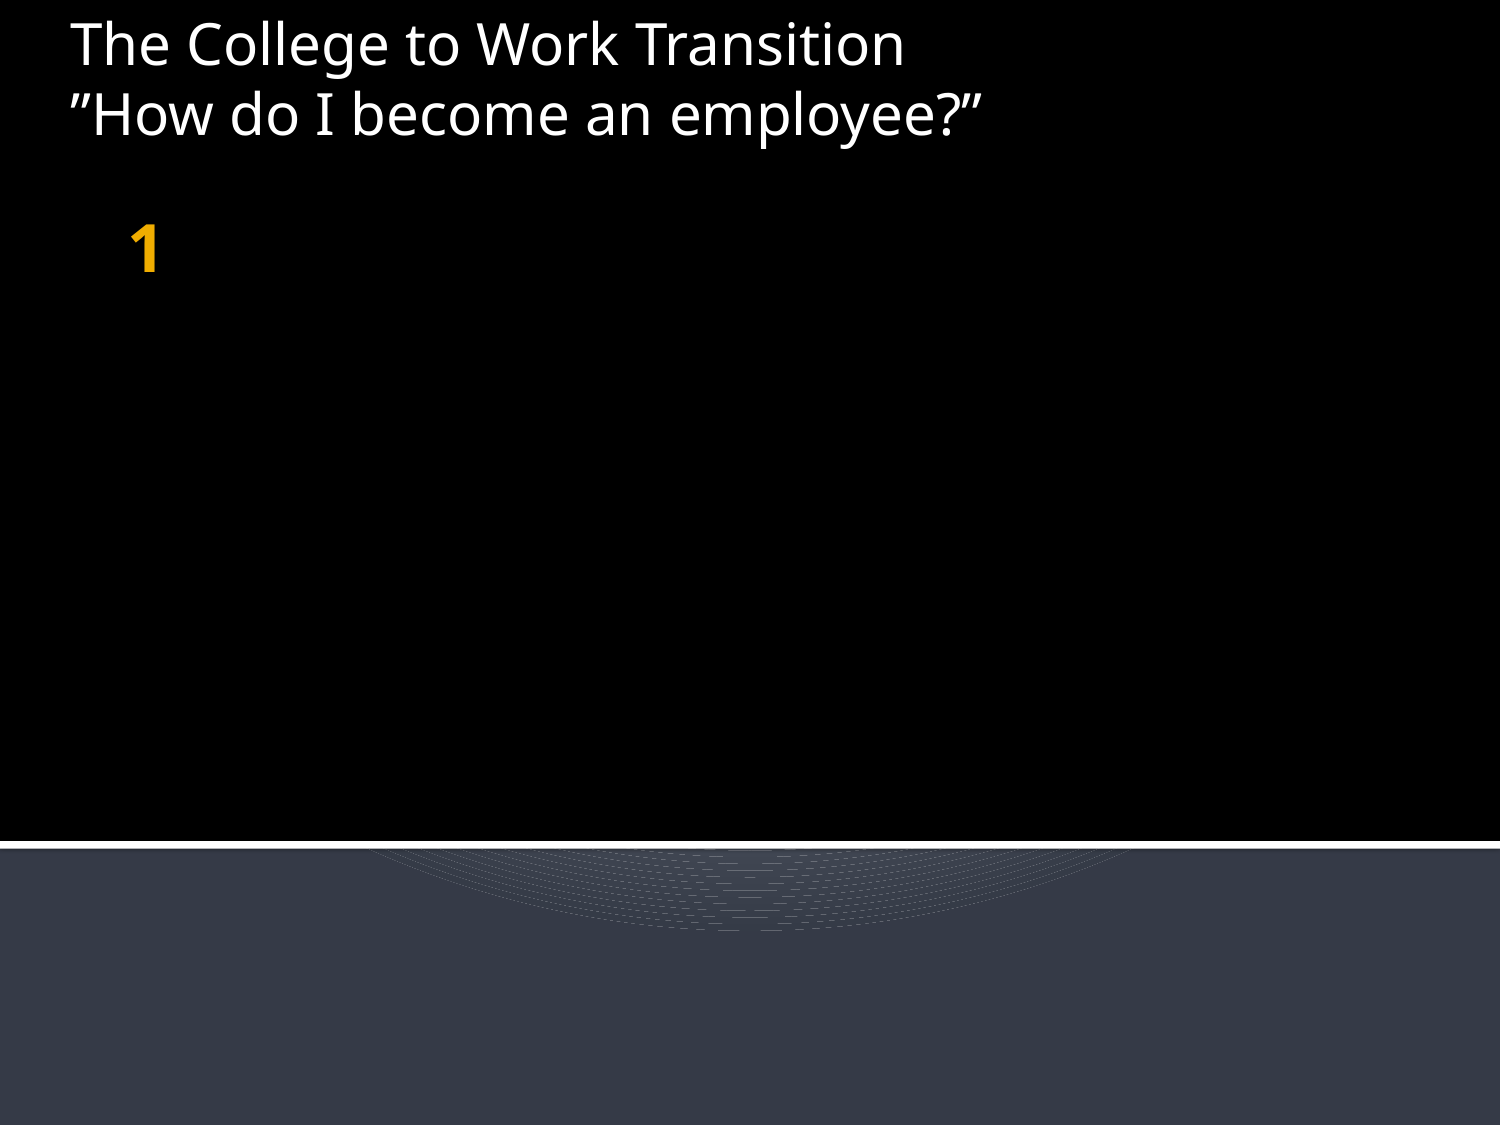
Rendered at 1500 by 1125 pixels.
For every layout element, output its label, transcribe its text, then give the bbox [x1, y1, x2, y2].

subtitle The College to Work Transition ”How do I become an employee?” [50, 3, 1376, 147]
title 1 [112, 205, 1438, 1125]
